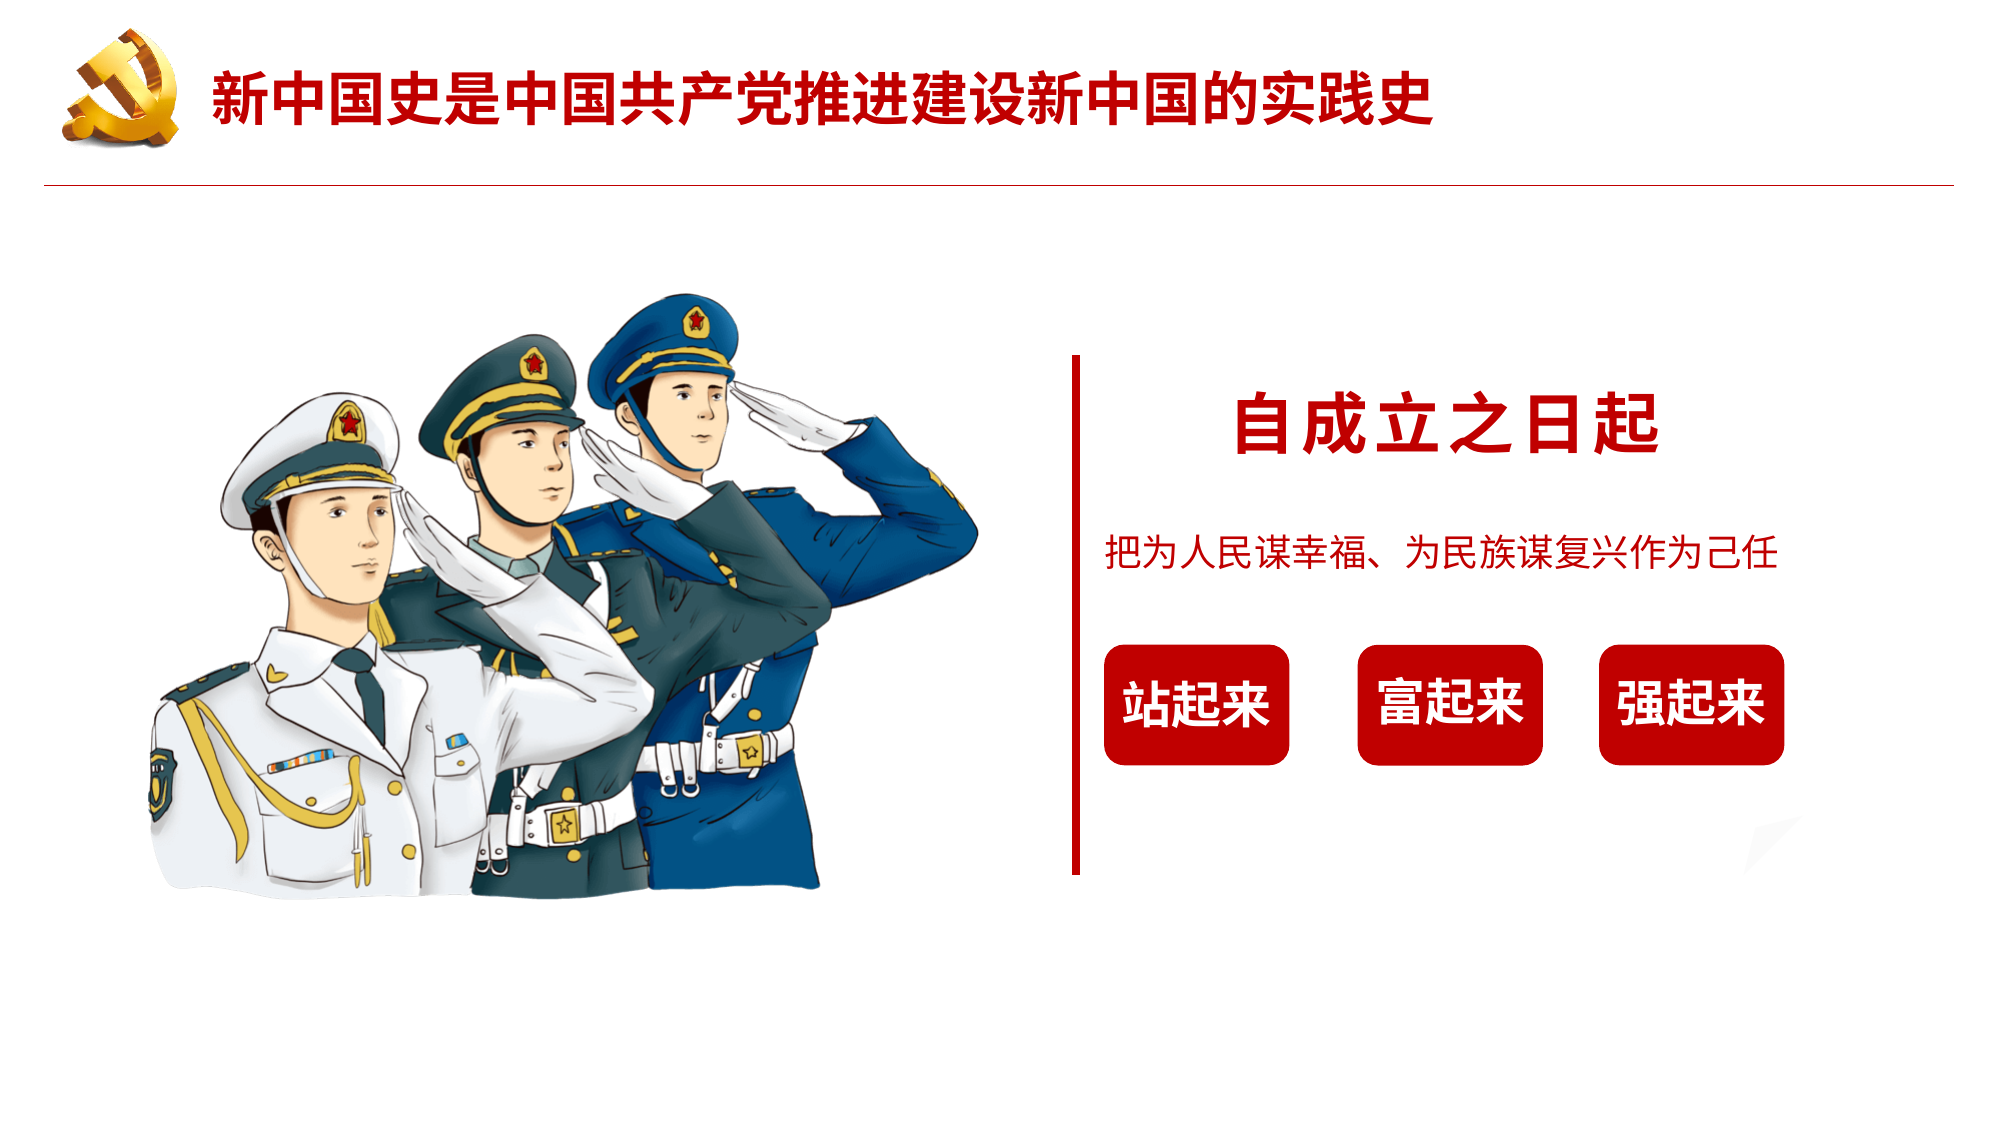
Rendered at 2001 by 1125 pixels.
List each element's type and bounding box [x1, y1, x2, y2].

text_box [1599, 644, 1785, 766]
picture [59, 28, 179, 151]
text_box [1104, 644, 1290, 766]
text_box [1357, 644, 1543, 766]
picture [107, 168, 979, 1039]
text_box [1073, 355, 1804, 876]
